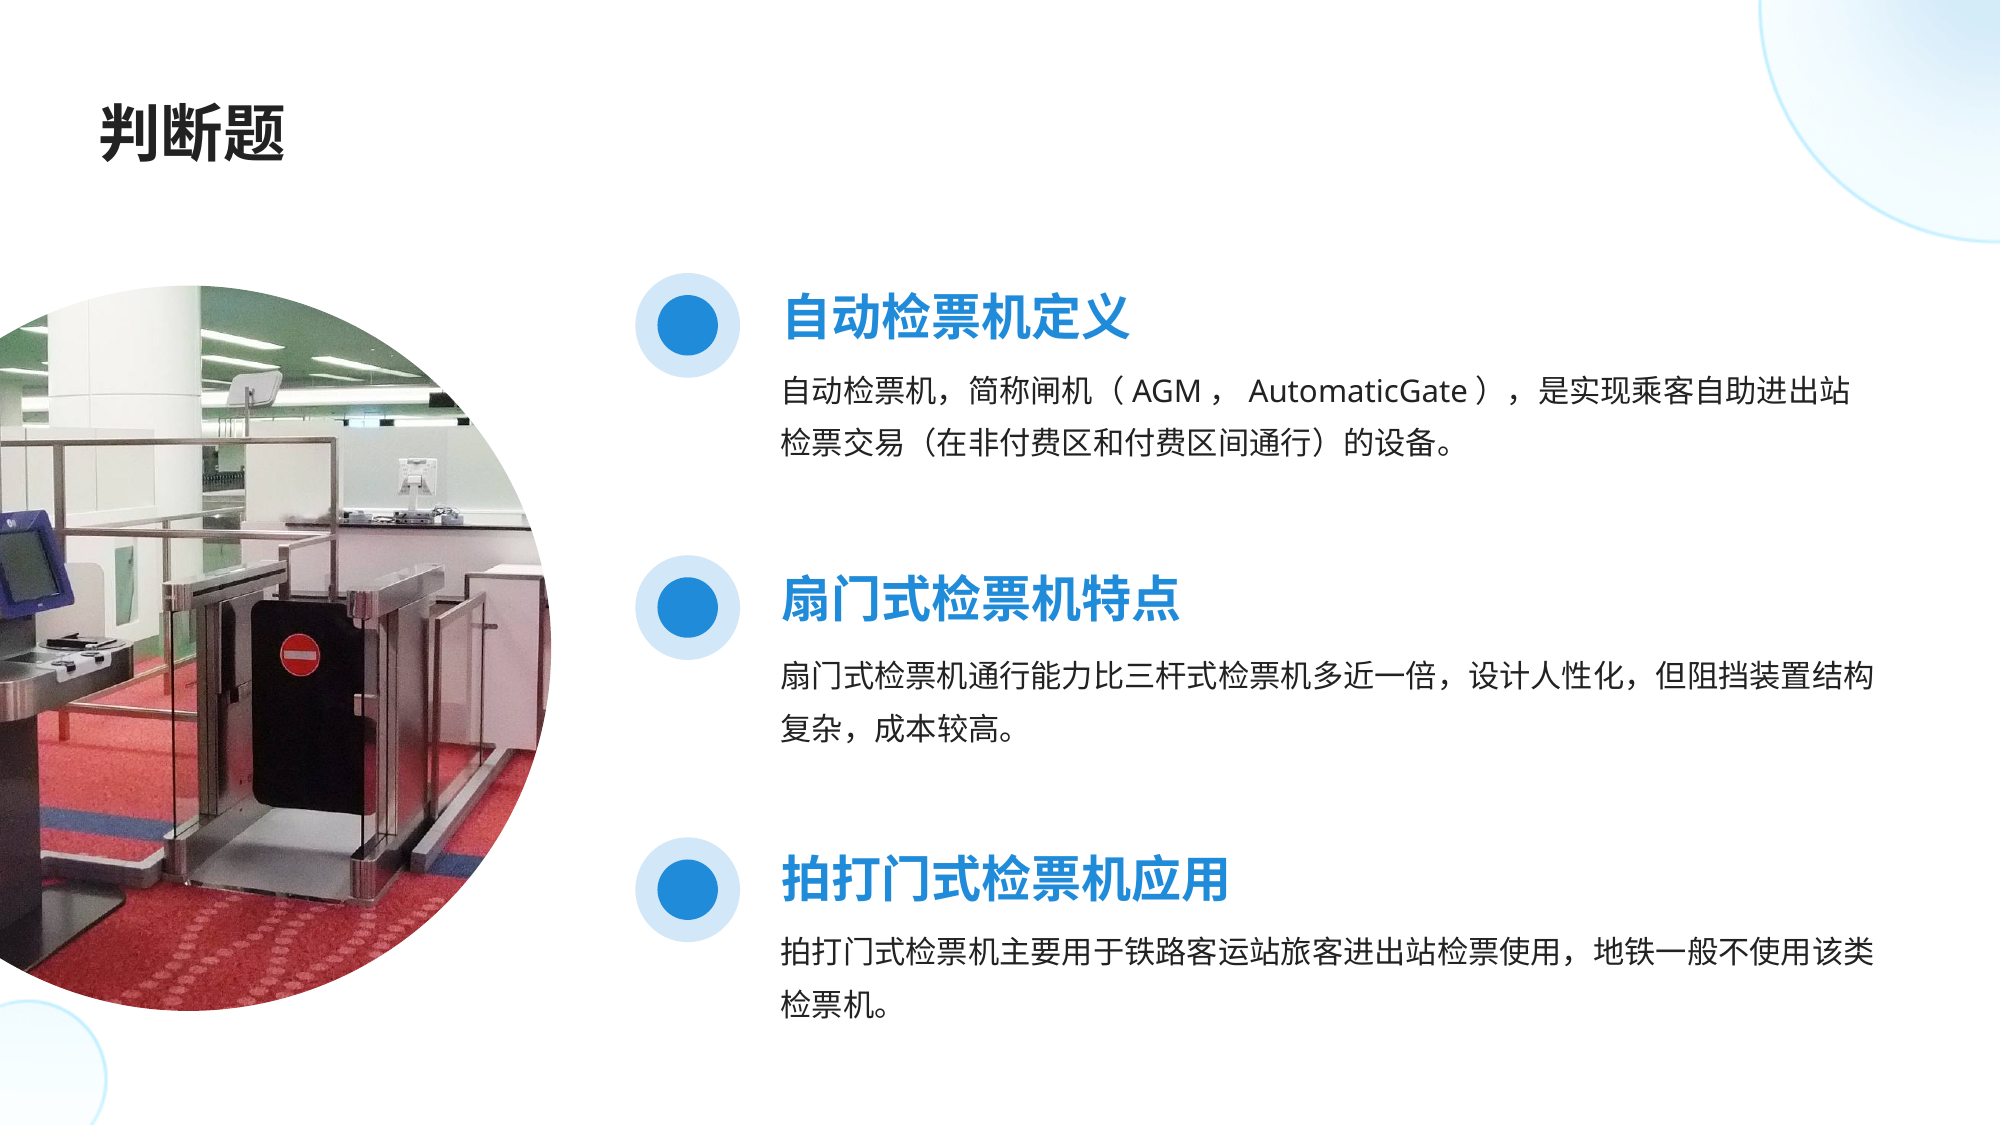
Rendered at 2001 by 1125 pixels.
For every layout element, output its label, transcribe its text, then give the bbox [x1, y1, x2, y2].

text_box [635, 273, 741, 378]
text_box 拍打门式检票机应用 [760, 807, 1891, 897]
text_box 扇门式检票机通行能力比三杆式检票机多近一倍，设计人性化，但阻挡装置结构复杂，成本较高。 [760, 621, 1891, 783]
text_box 扇门式检票机特点 [760, 521, 1891, 621]
text_box [657, 859, 718, 920]
text_box 拍打门式检票机主要用于铁路客运站旅客进出站检票使用，地铁一般不使用该类检票机。 [760, 897, 1891, 1059]
text_box 自动检票机，简称闸机（AGM，AutomaticGate），是实现乘客自助进出站检票交易（在非付费区和付费区间通行）的设备。 [760, 335, 1891, 497]
text_box [635, 837, 741, 943]
text_box 判断题 [78, 43, 1922, 189]
text_box 自动检票机定义 [760, 240, 1891, 335]
text_box [657, 577, 718, 638]
text_box [635, 555, 741, 660]
picture [0, 0, 2001, 1125]
text_box [657, 295, 718, 356]
